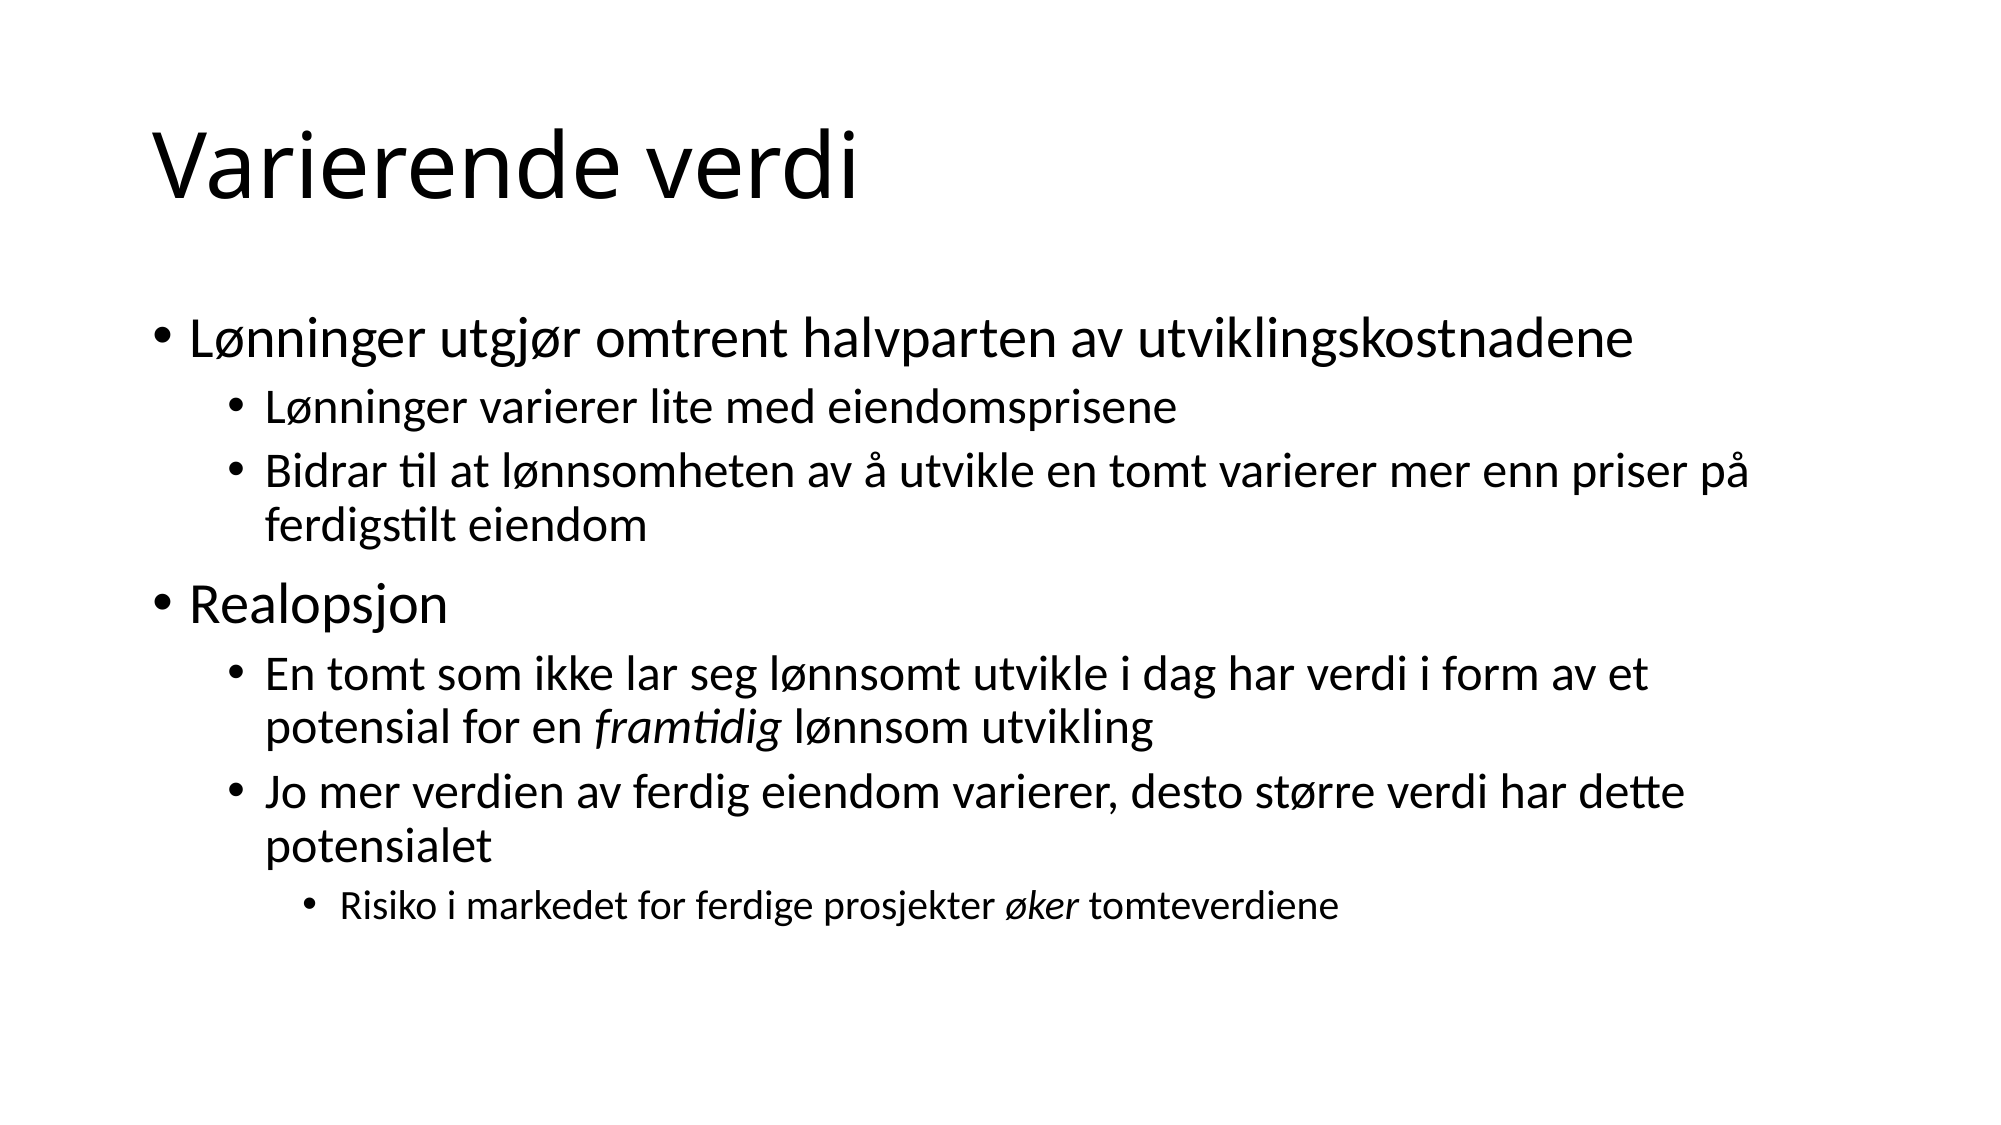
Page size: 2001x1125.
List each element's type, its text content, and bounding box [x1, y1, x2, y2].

title Varierende verdi [137, 59, 1863, 278]
list Lønninger utgjør omtrent halvparten av utviklingskostnadene Lønninger varierer lite med eiendomsprisene Bidrar til at lønnsomheten av å utvikle en tomt varierer mer enn priser på ferdigstilt eiendom Realopsjon En tomt som ikke lar seg lønnsomt utvikle i dag har verdi i form av et potensial for en framtidig lønnsom utvikling Jo mer verdien av ferdig eiendom varierer, desto større verdi har dette potensialet Risiko i markedet for ferdige prosjekter øker tomteverdiene [137, 299, 1863, 1014]
